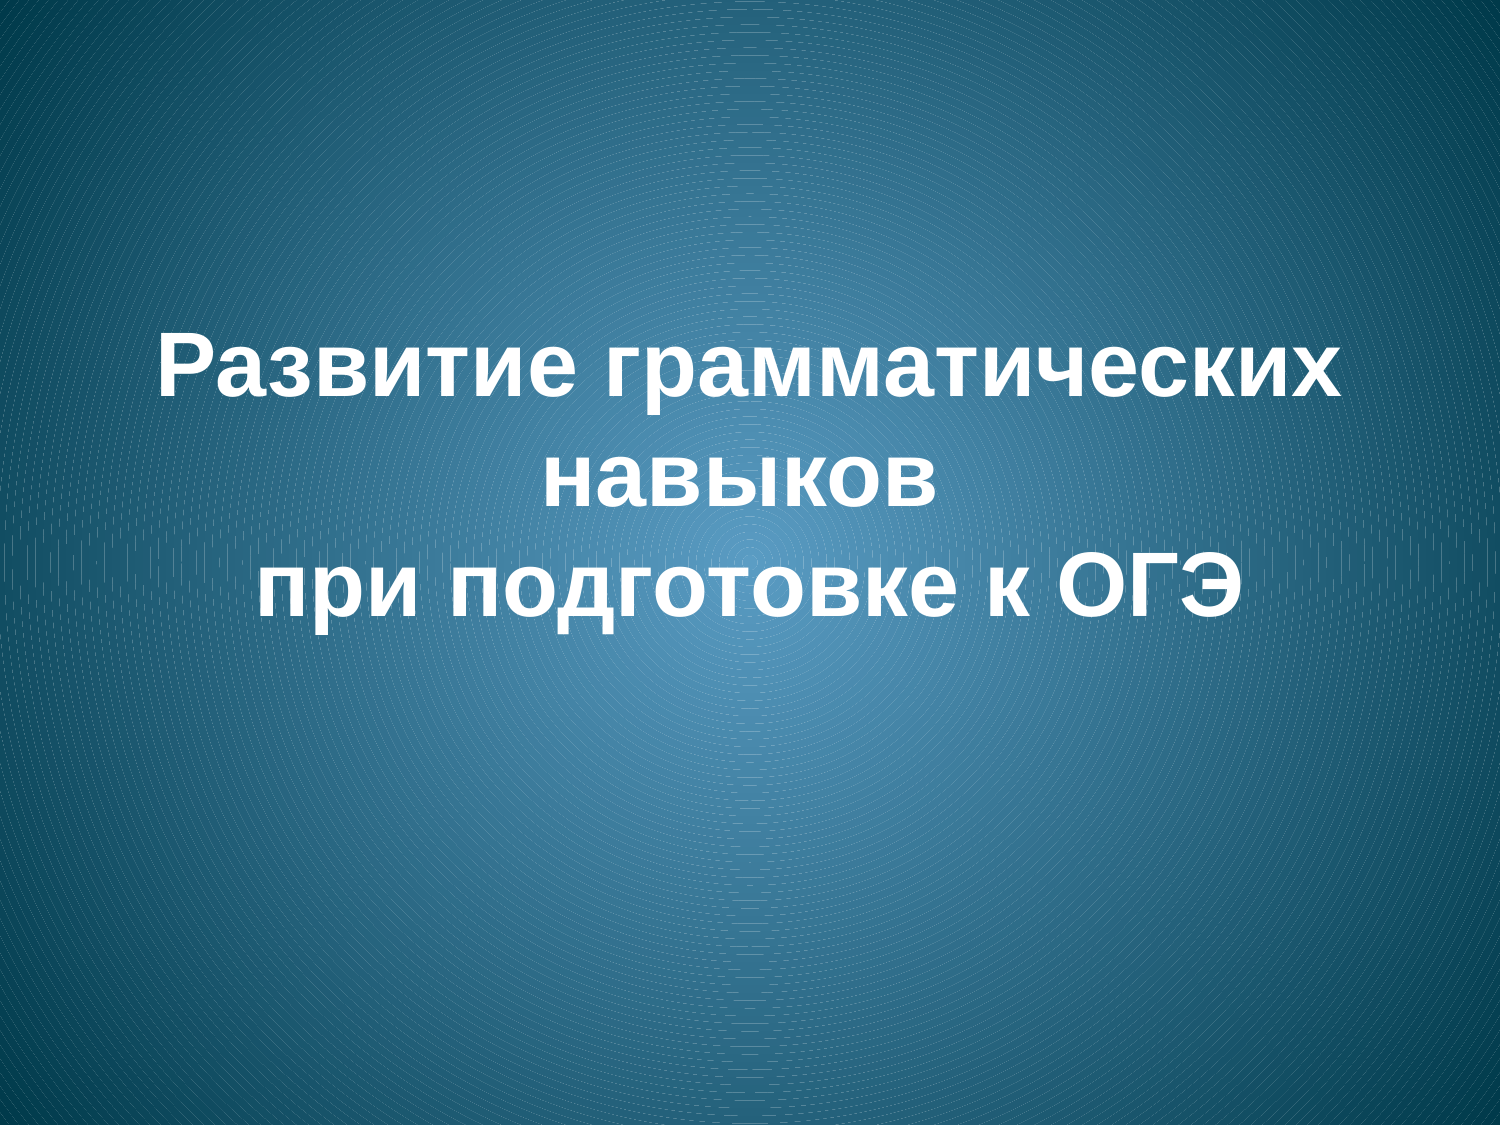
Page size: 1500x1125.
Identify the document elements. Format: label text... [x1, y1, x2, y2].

title Развитие грамматических навыков при подготовке к ОГЭ [112, 349, 1388, 591]
